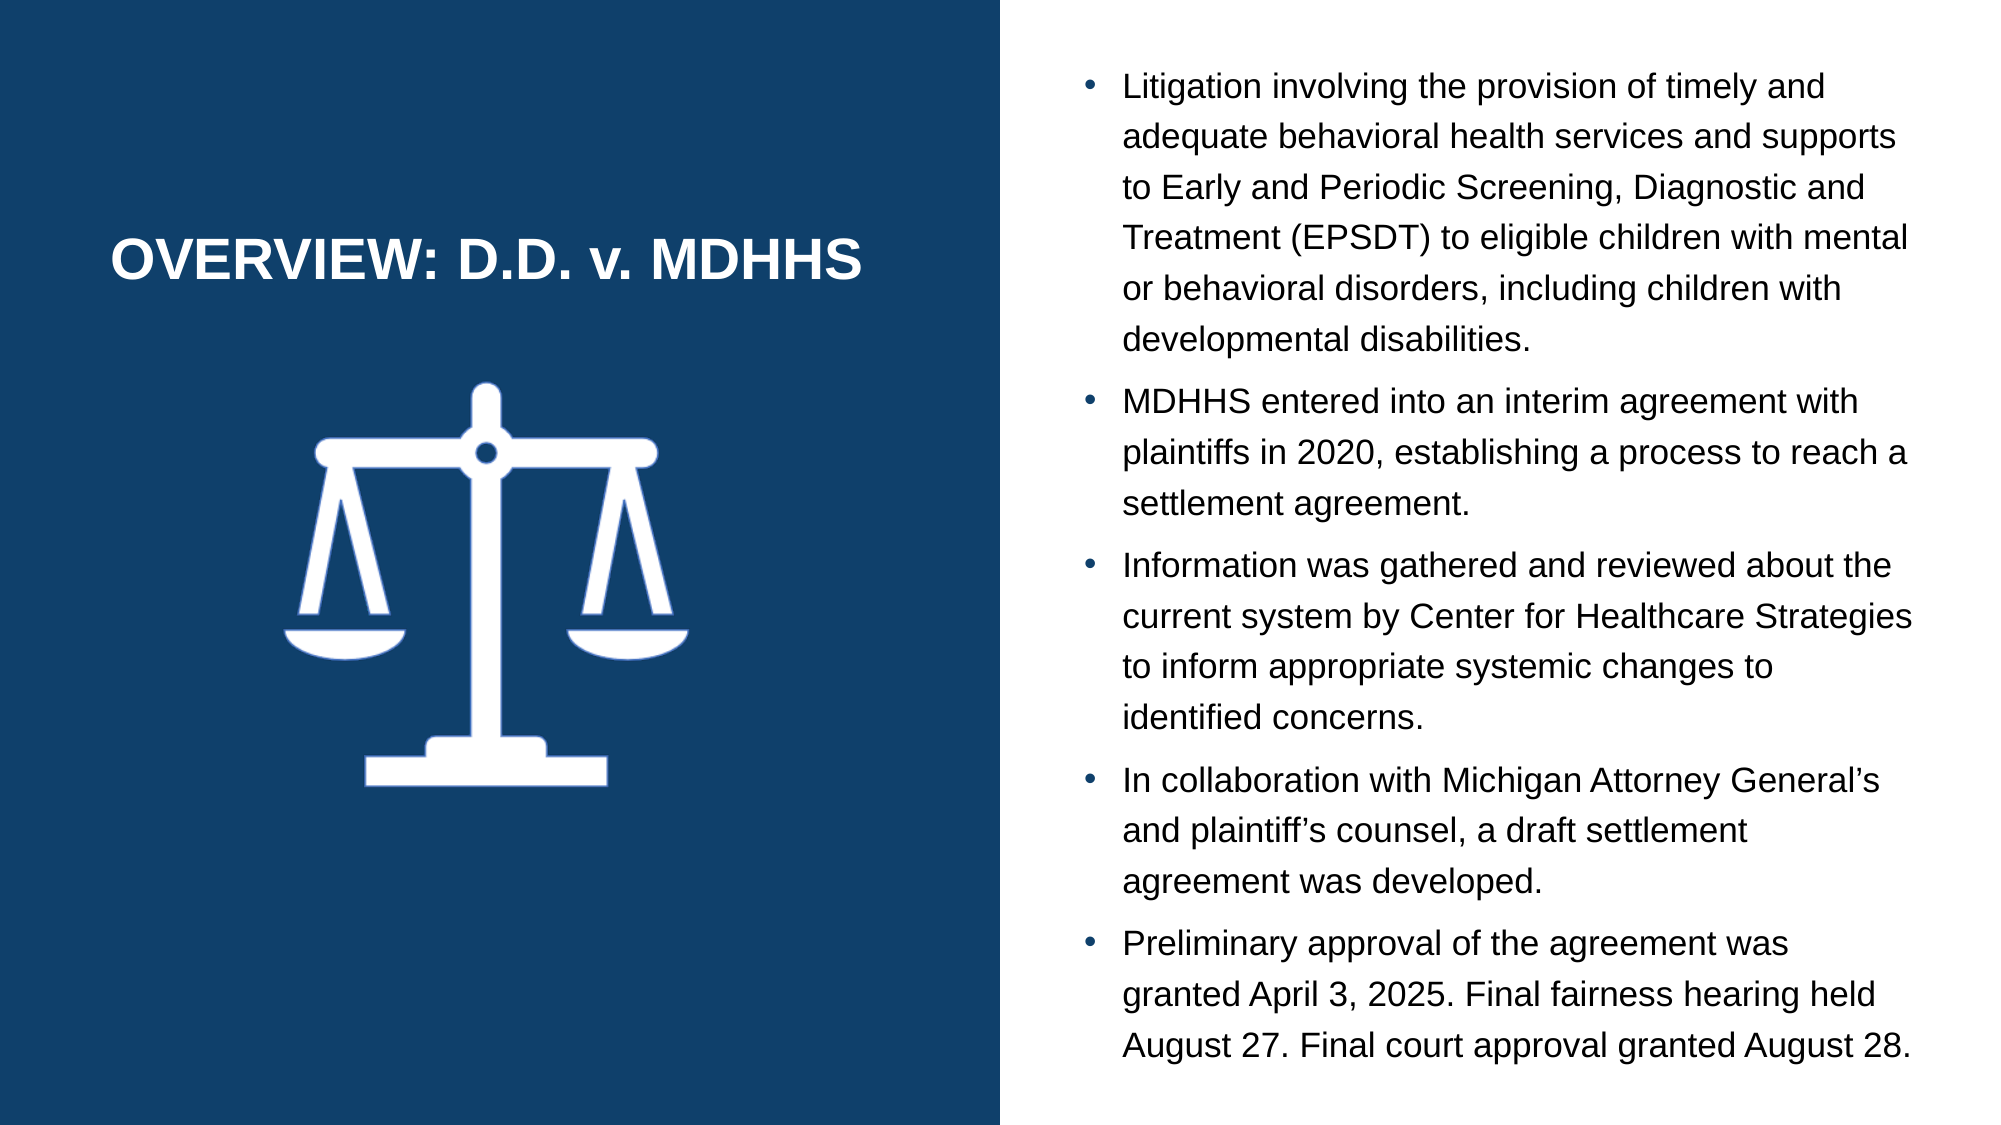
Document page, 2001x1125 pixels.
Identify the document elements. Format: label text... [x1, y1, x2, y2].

picture [244, 342, 729, 827]
list Litigation involving the provision of timely and adequate behavioral health services and supports to Early and Periodic Screening, Diagnostic and Treatment (EPSDT) to eligible children with mental or behavioral disorders, including children with developmental disabilities. MDHHS entered into an interim agreement with plaintiffs in 2020, establishing a process to reach a settlement agreement. Information was gathered and reviewed about the current system by Center for Healthcare Strategies to inform appropriate systemic changes to identified concerns. In collaboration with Michigan Attorney General’s and plaintiff’s counsel, a draft settlement agreement was developed. Preliminary approval of the agreement was granted April 3, 2025. Final fairness hearing held August 27. Final court approval granted August 28. [1069, 46, 1933, 1099]
list OVERVIEW: D.D. v. MDHHS [67, 222, 907, 777]
